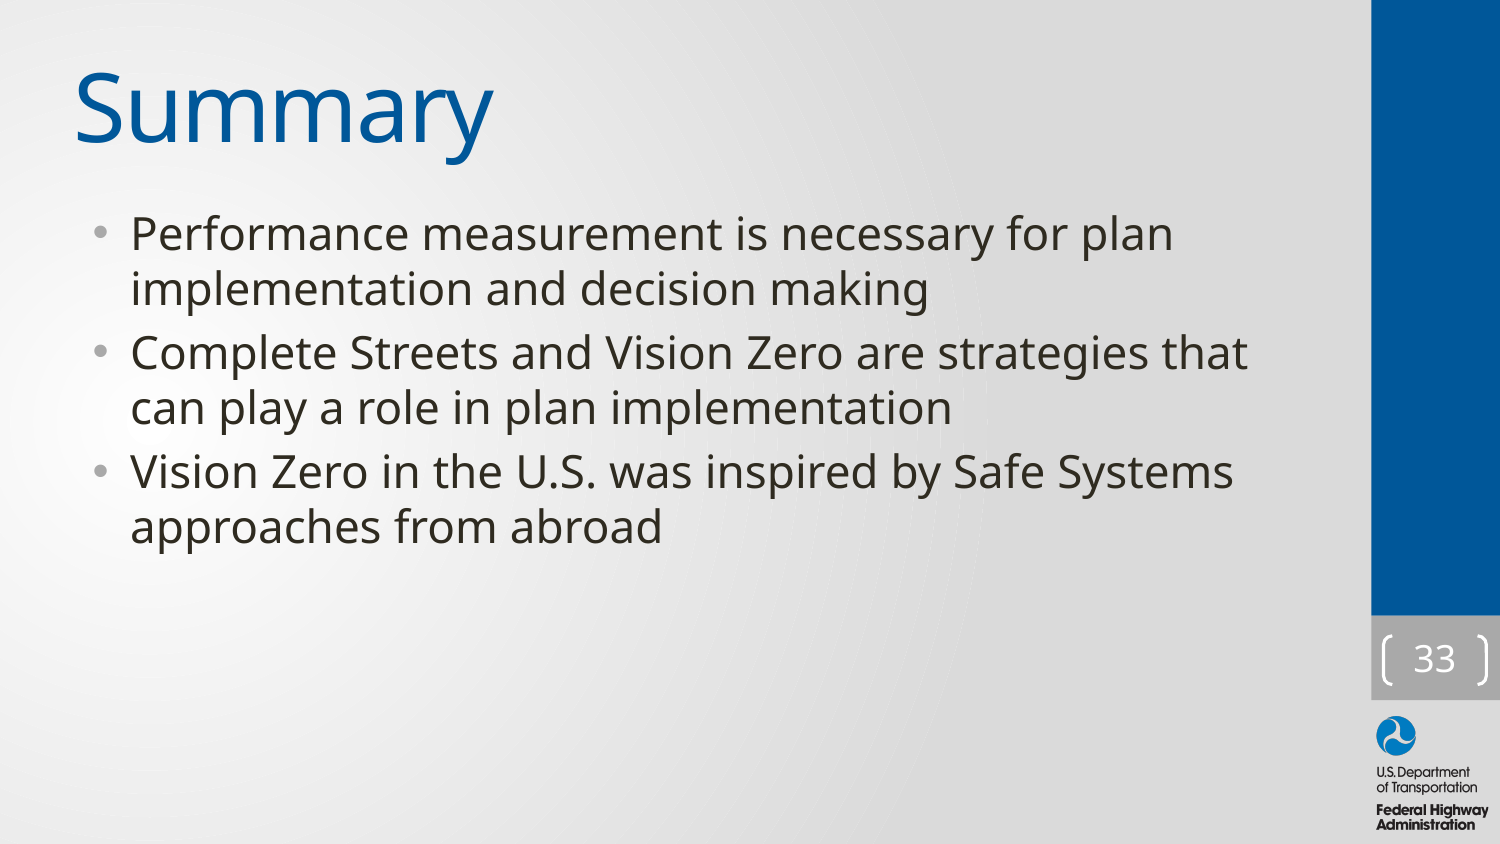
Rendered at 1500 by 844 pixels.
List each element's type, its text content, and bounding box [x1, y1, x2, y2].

title Summary [58, 33, 1309, 175]
slide_number 33 [1381, 634, 1488, 687]
list Performance measurement is necessary for plan implementation and decision making Complete Streets and Vision Zero are strategies that can play a role in plan implementation Vision Zero in the U.S. was inspired by Safe Systems approaches from abroad [58, 196, 1309, 788]
